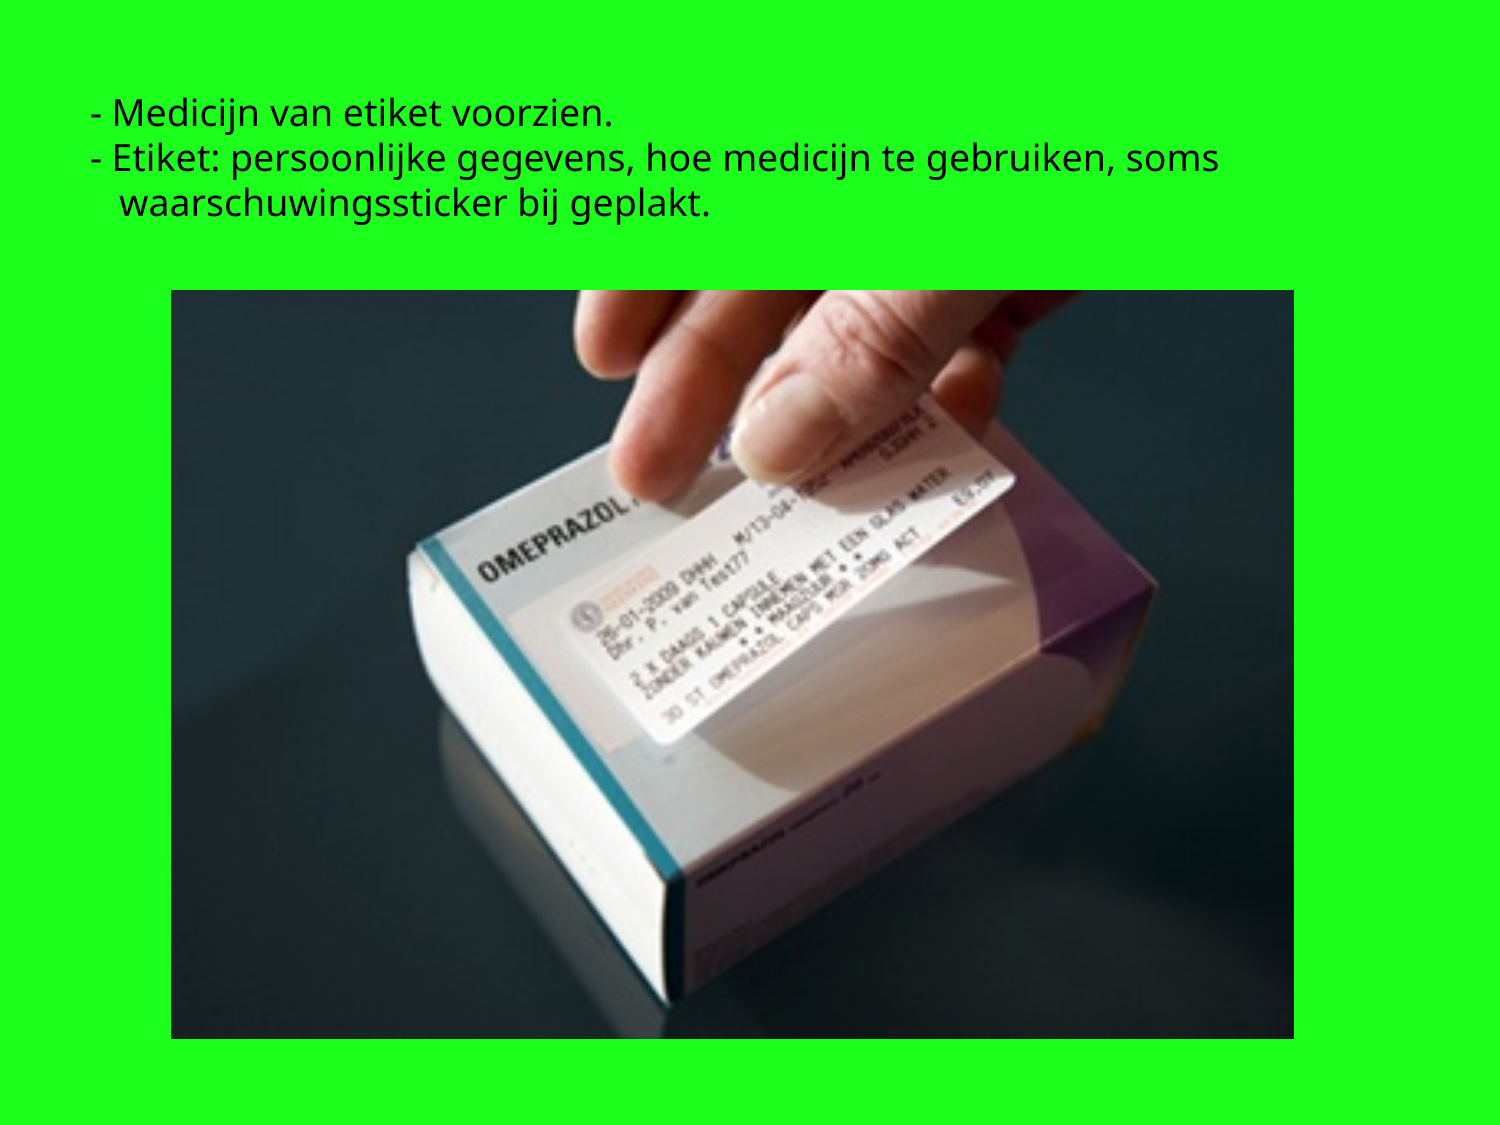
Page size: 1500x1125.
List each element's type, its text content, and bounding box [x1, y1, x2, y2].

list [170, 290, 1294, 1040]
title - Medicijn van etiket voorzien. - Etiket: persoonlijke gegevens, hoe medicijn te gebruiken, soms waarschuwingssticker bij geplakt. [75, 45, 1425, 268]
